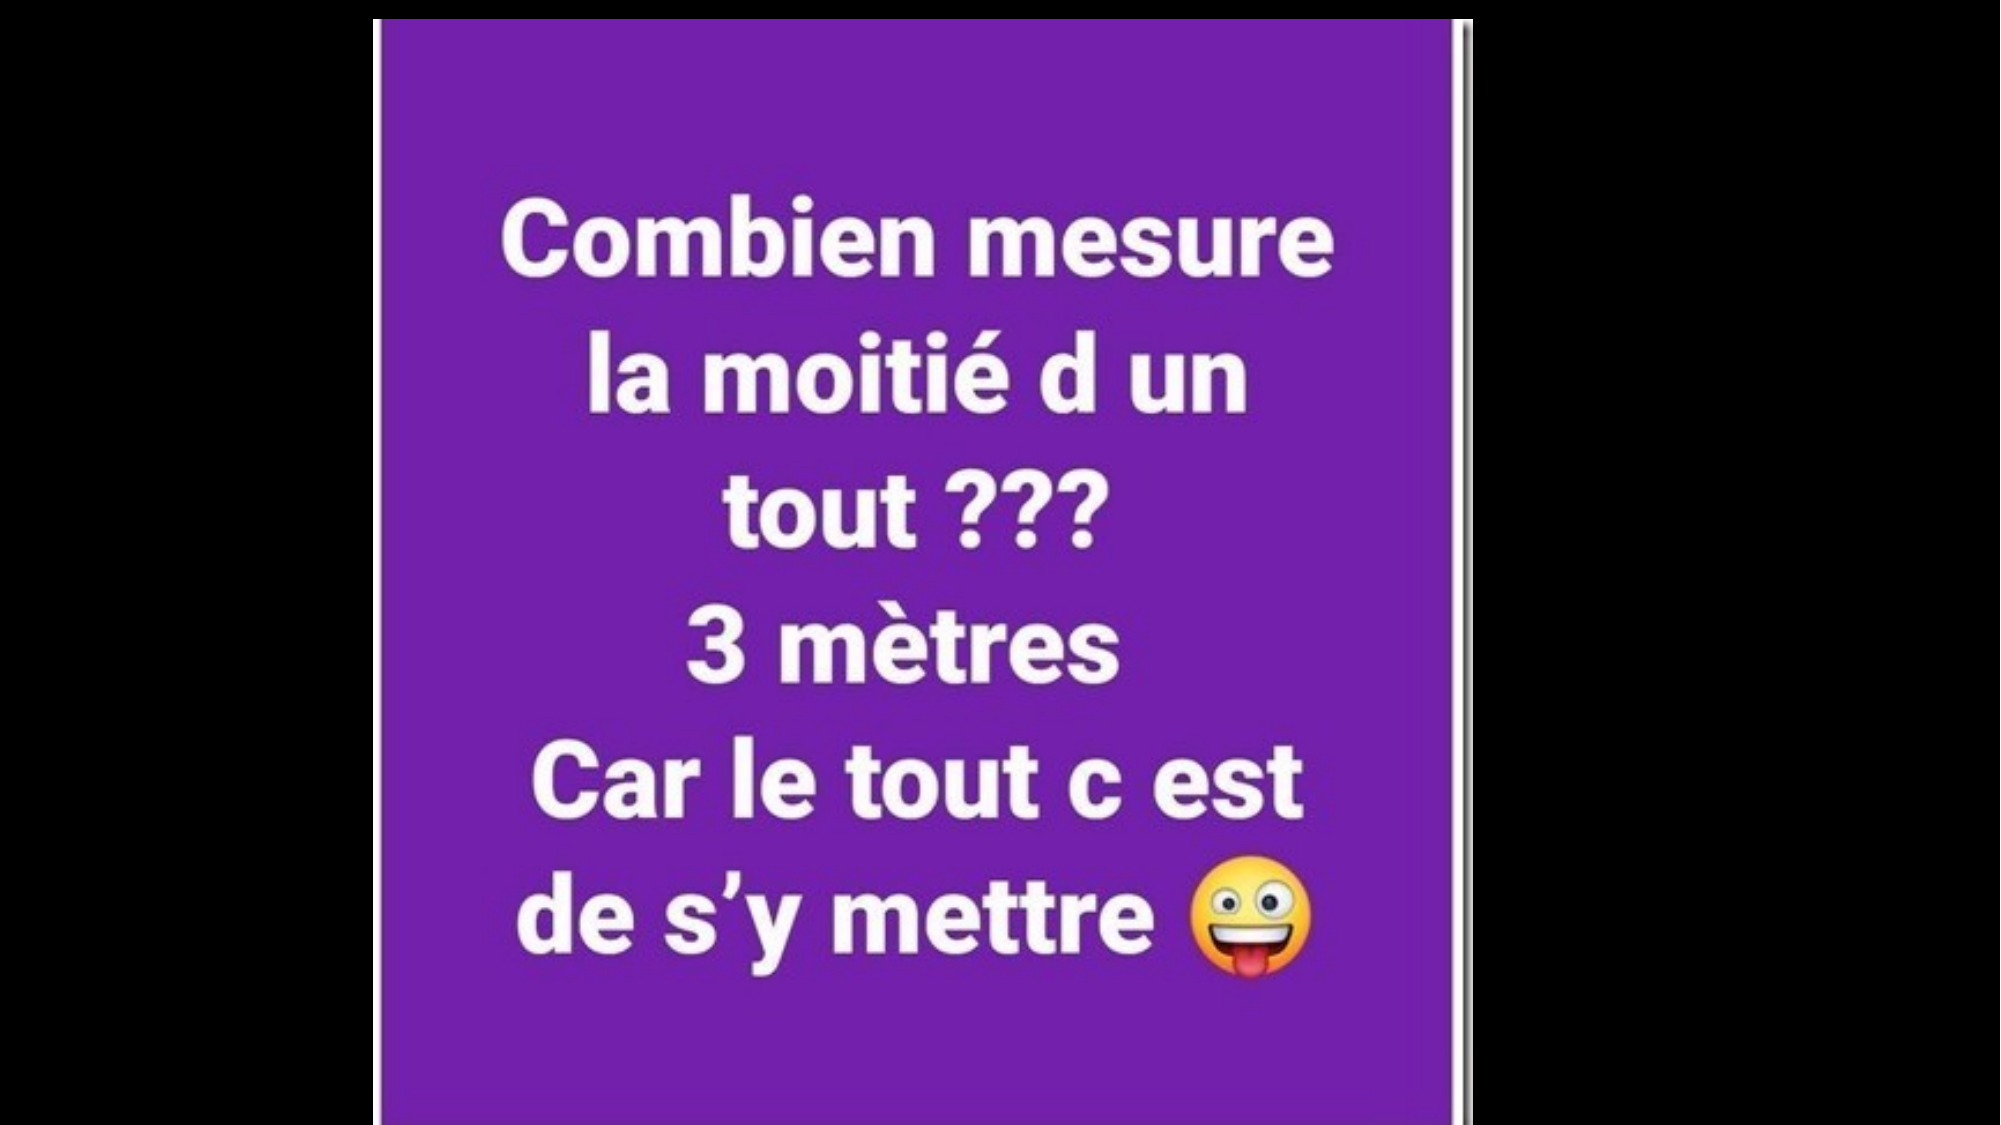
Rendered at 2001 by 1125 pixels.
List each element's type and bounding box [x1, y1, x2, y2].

list [373, 19, 1473, 1125]
